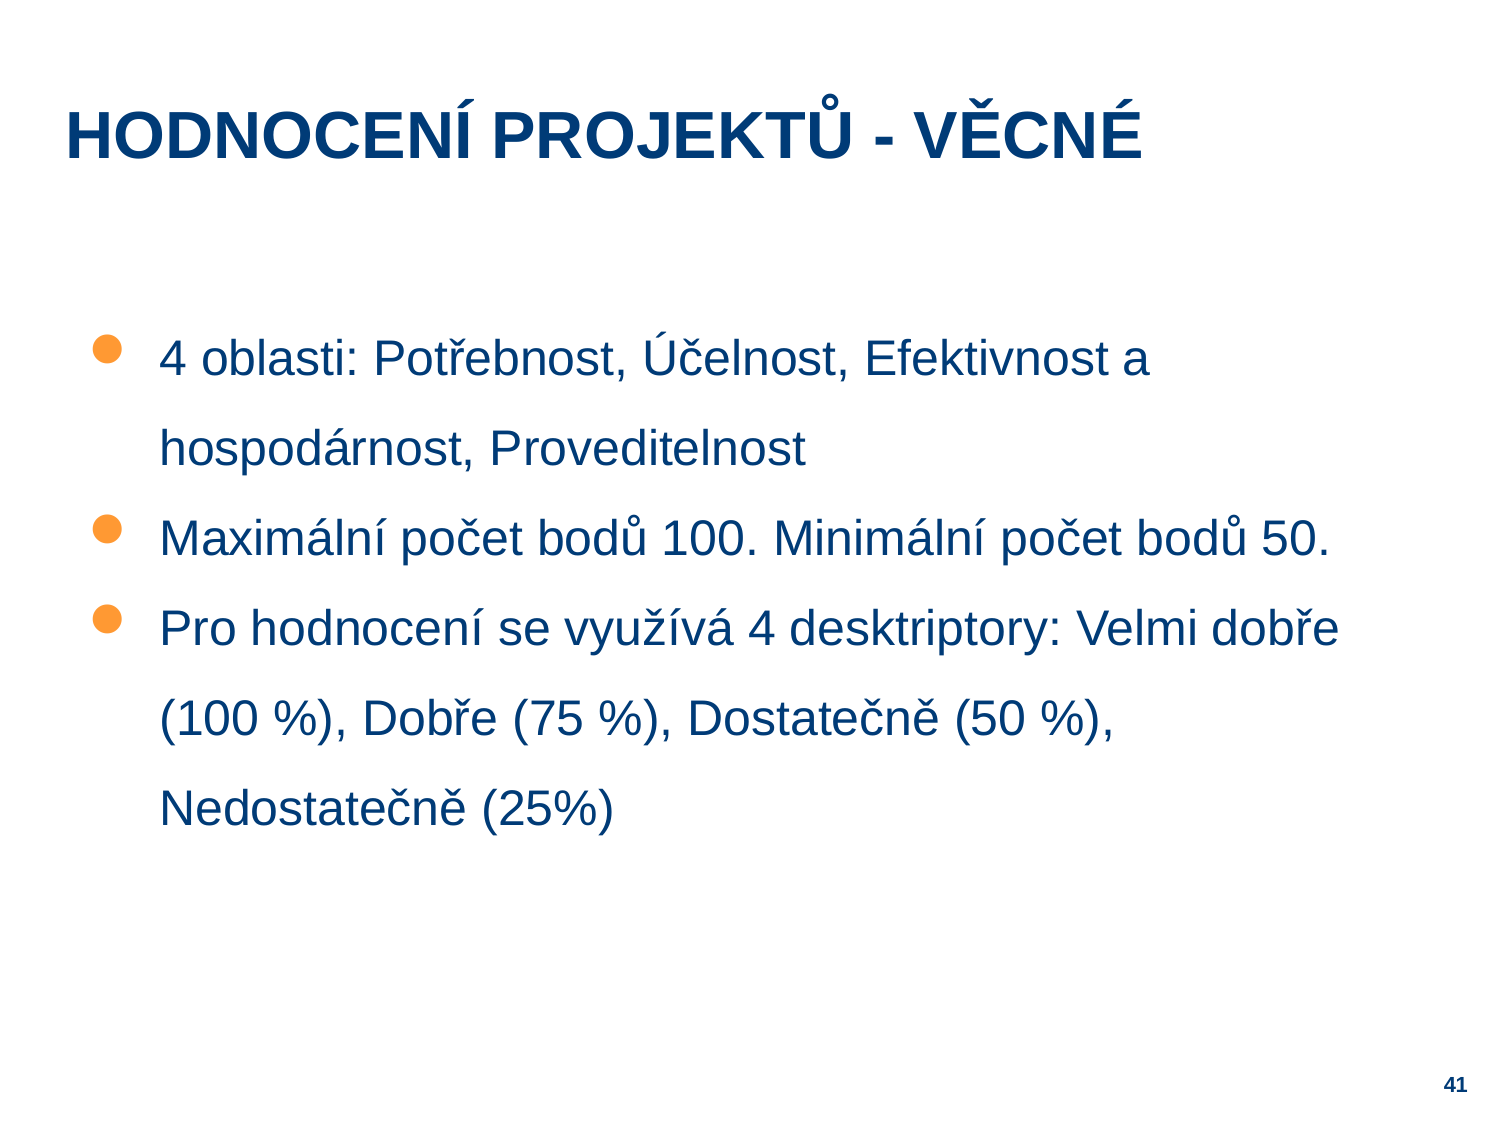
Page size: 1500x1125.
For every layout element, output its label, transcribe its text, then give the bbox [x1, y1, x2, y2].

list 4 oblasti: Potřebnost, Účelnost, Efektivnost a hospodárnost, Proveditelnost Maximální počet bodů 100. Minimální počet bodů 50. Pro hodnocení se využívá 4 desktriptory: Velmi dobře (100 %), Dobře (75 %), Dostatečně (50 %), Nedostatečně (25%) [88, 295, 1412, 1004]
slide_number 41 [1417, 1068, 1495, 1099]
title Hodnocení projektů - věcné [59, 42, 1441, 220]
